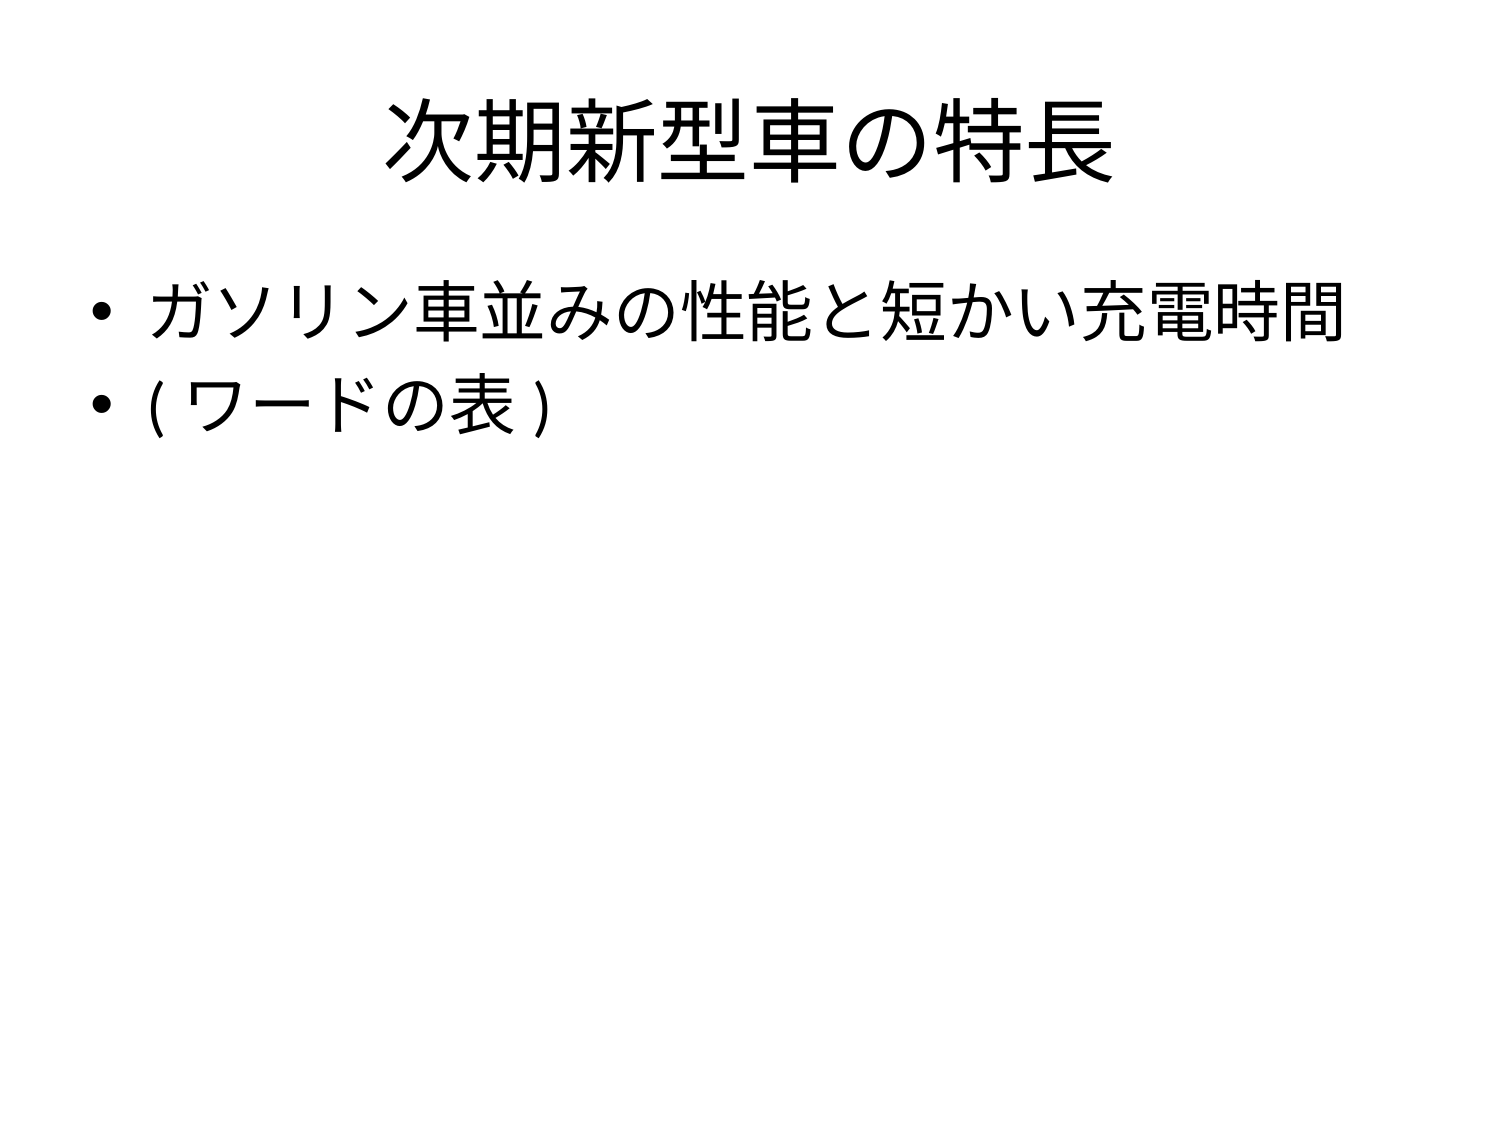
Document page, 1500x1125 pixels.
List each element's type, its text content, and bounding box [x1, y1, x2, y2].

list ガソリン車並みの性能と短かい充電時間 (ワードの表) [75, 262, 1425, 1005]
title 次期新型車の特長 [75, 45, 1425, 233]
